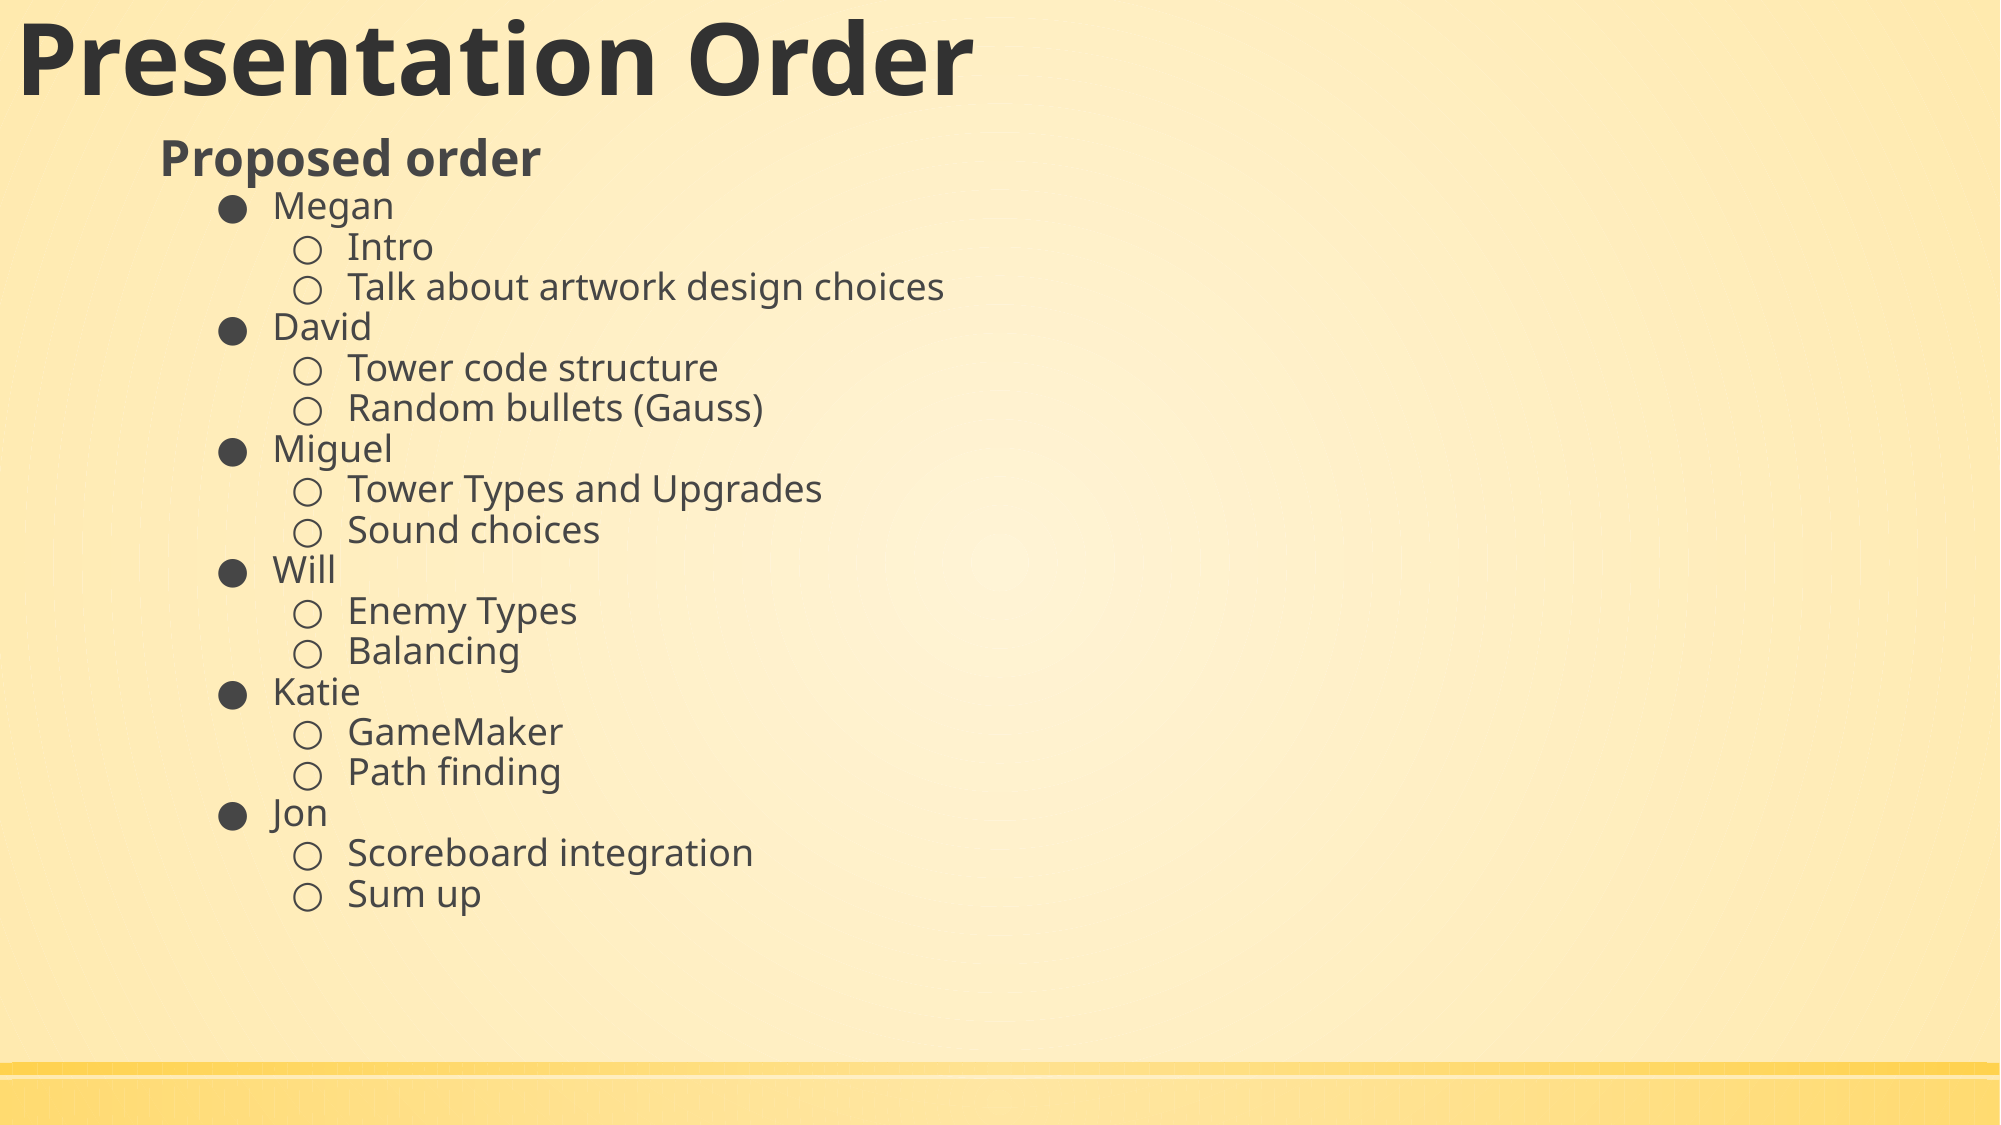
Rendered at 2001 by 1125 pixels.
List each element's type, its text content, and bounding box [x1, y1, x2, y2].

title Presentation Order [0, 0, 1560, 125]
text_box Proposed order Megan Intro Talk about artwork design choices David Tower code structure Random bullets (Gauss) Miguel Tower Types and Upgrades Sound choices Will Enemy Types Balancing Katie GameMaker Path finding Jon Scoreboard integration Sum up [107, 125, 1899, 1011]
